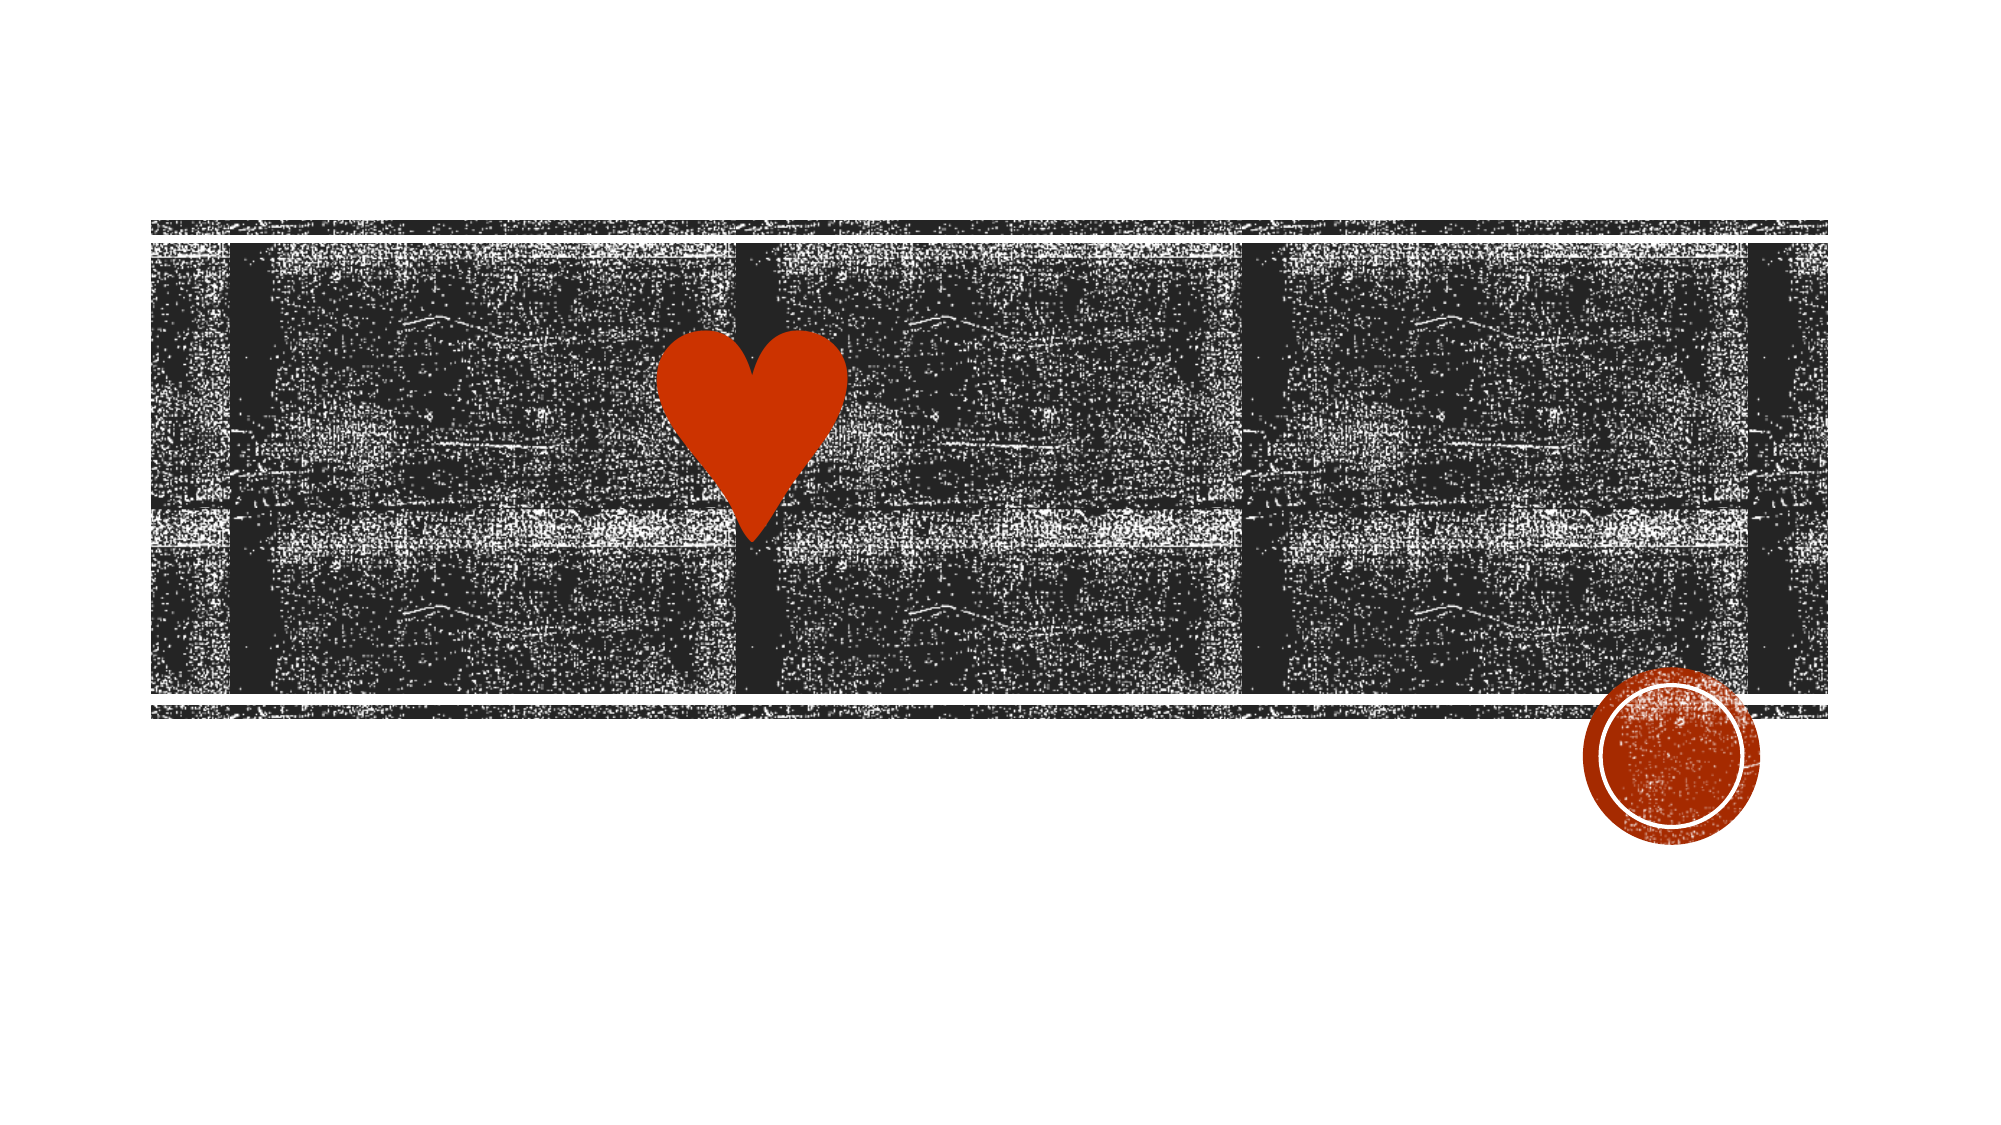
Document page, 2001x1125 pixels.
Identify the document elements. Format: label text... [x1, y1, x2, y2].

subtitle © [634, 275, 858, 566]
